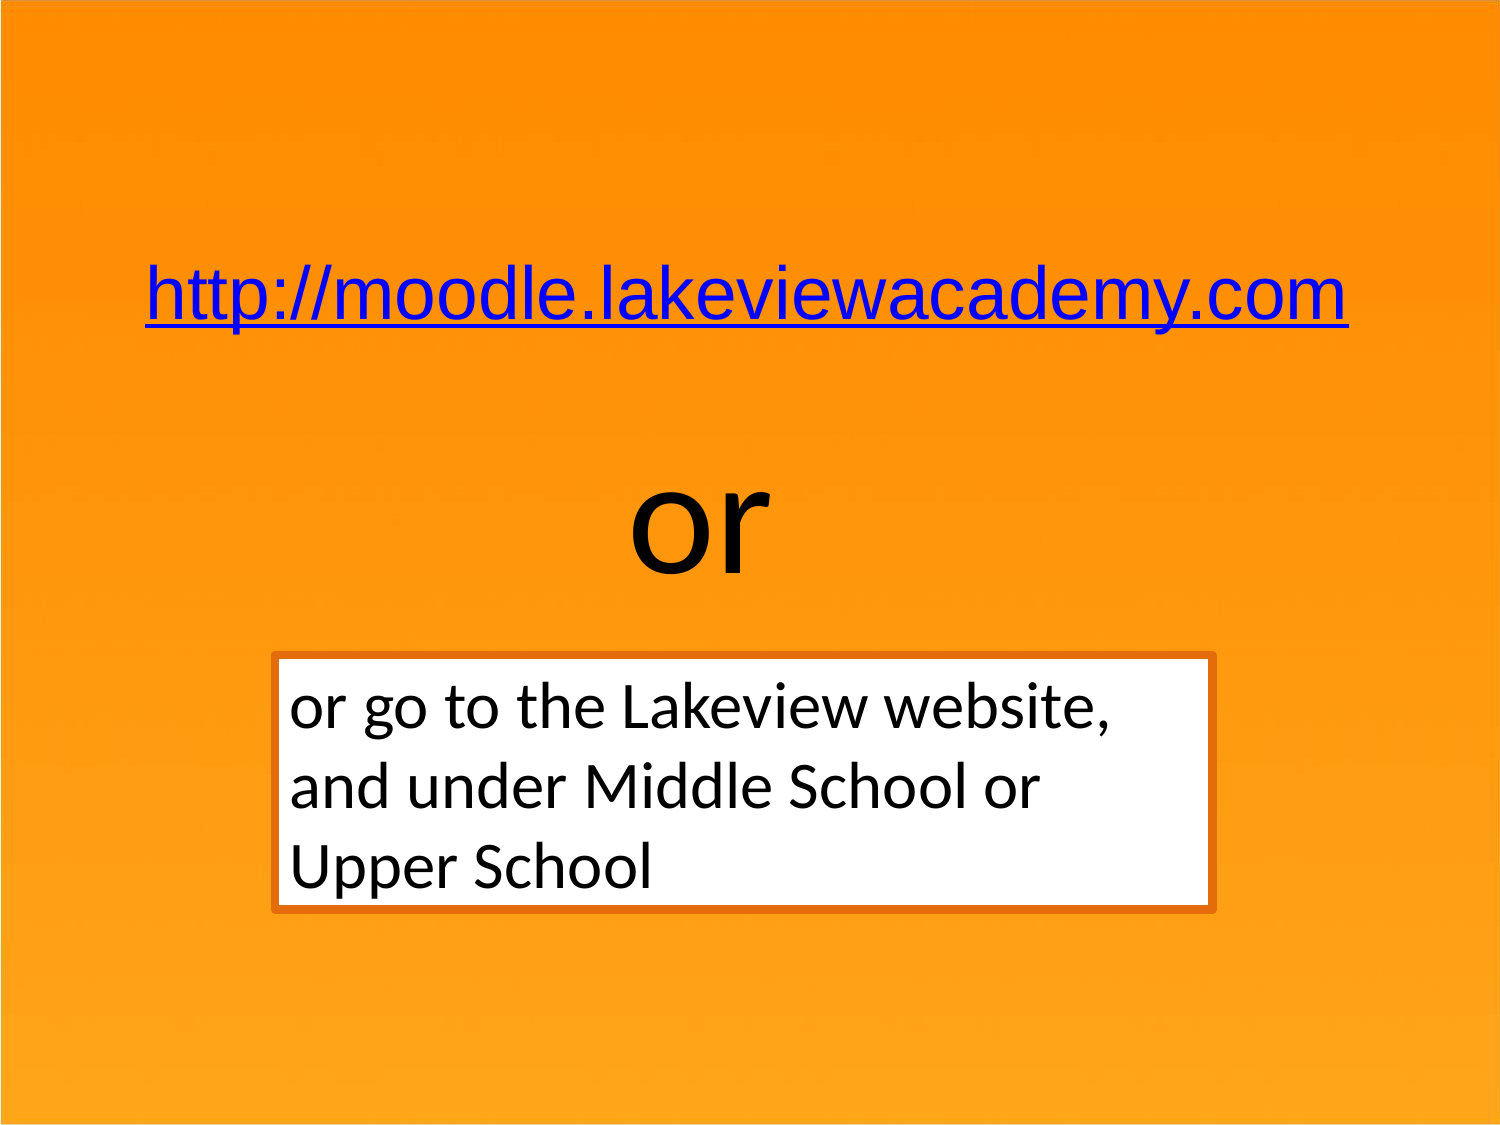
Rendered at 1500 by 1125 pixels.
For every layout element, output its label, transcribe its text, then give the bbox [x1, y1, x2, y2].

text_box or [612, 399, 1063, 615]
list [75, 262, 1425, 425]
picture [0, 0, 1500, 1125]
text_box or go to the Lakeview website, and under Middle School or Upper School [275, 654, 1213, 910]
text_box http://moodle.lakeviewacademy.com [130, 237, 1365, 343]
